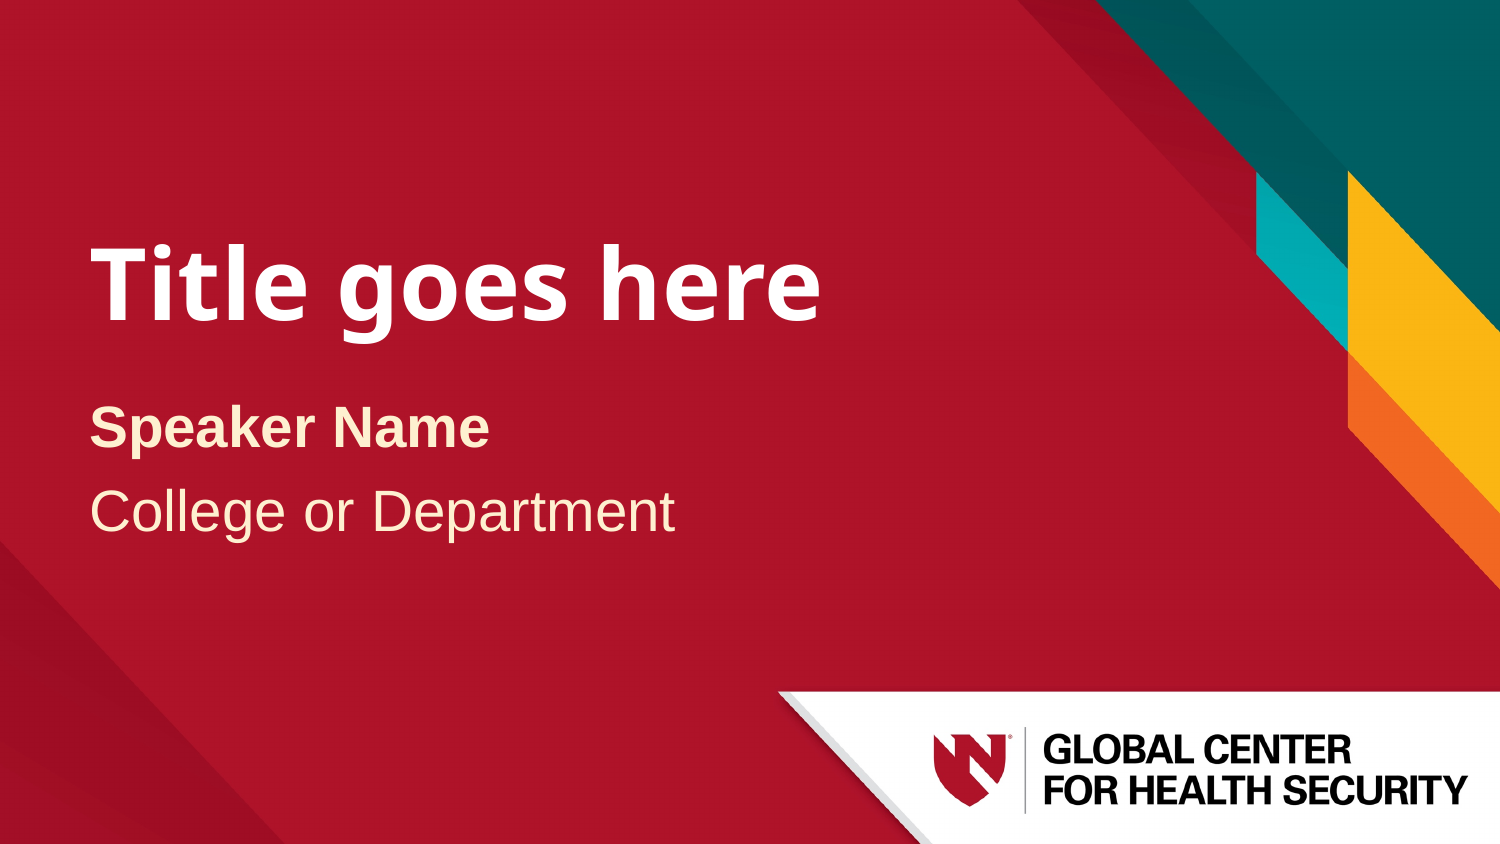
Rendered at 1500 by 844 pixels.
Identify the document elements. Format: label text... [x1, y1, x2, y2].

subtitle Speaker Name College or Department [74, 389, 1238, 602]
title Title goes here [74, 109, 1238, 341]
picture [0, 0, 1500, 844]
